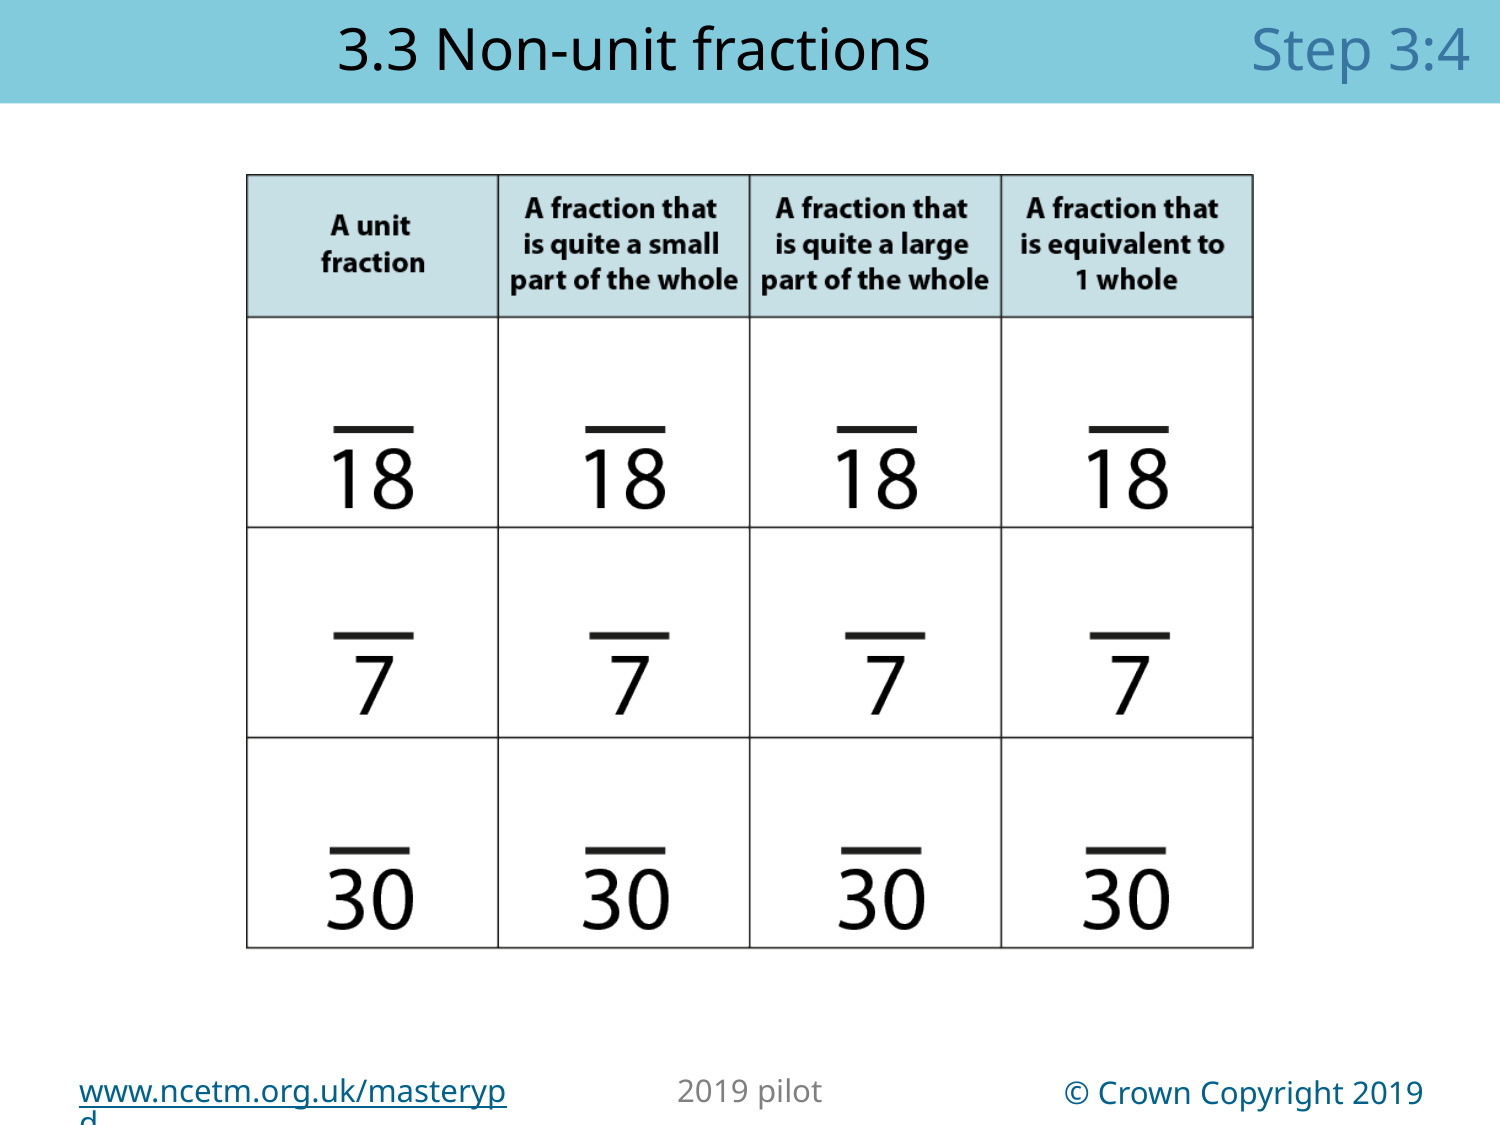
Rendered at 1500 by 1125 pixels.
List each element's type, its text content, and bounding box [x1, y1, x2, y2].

list 3.3 Non-unit fractions Step 3:4 [0, 0, 1500, 104]
picture [246, 174, 1254, 951]
